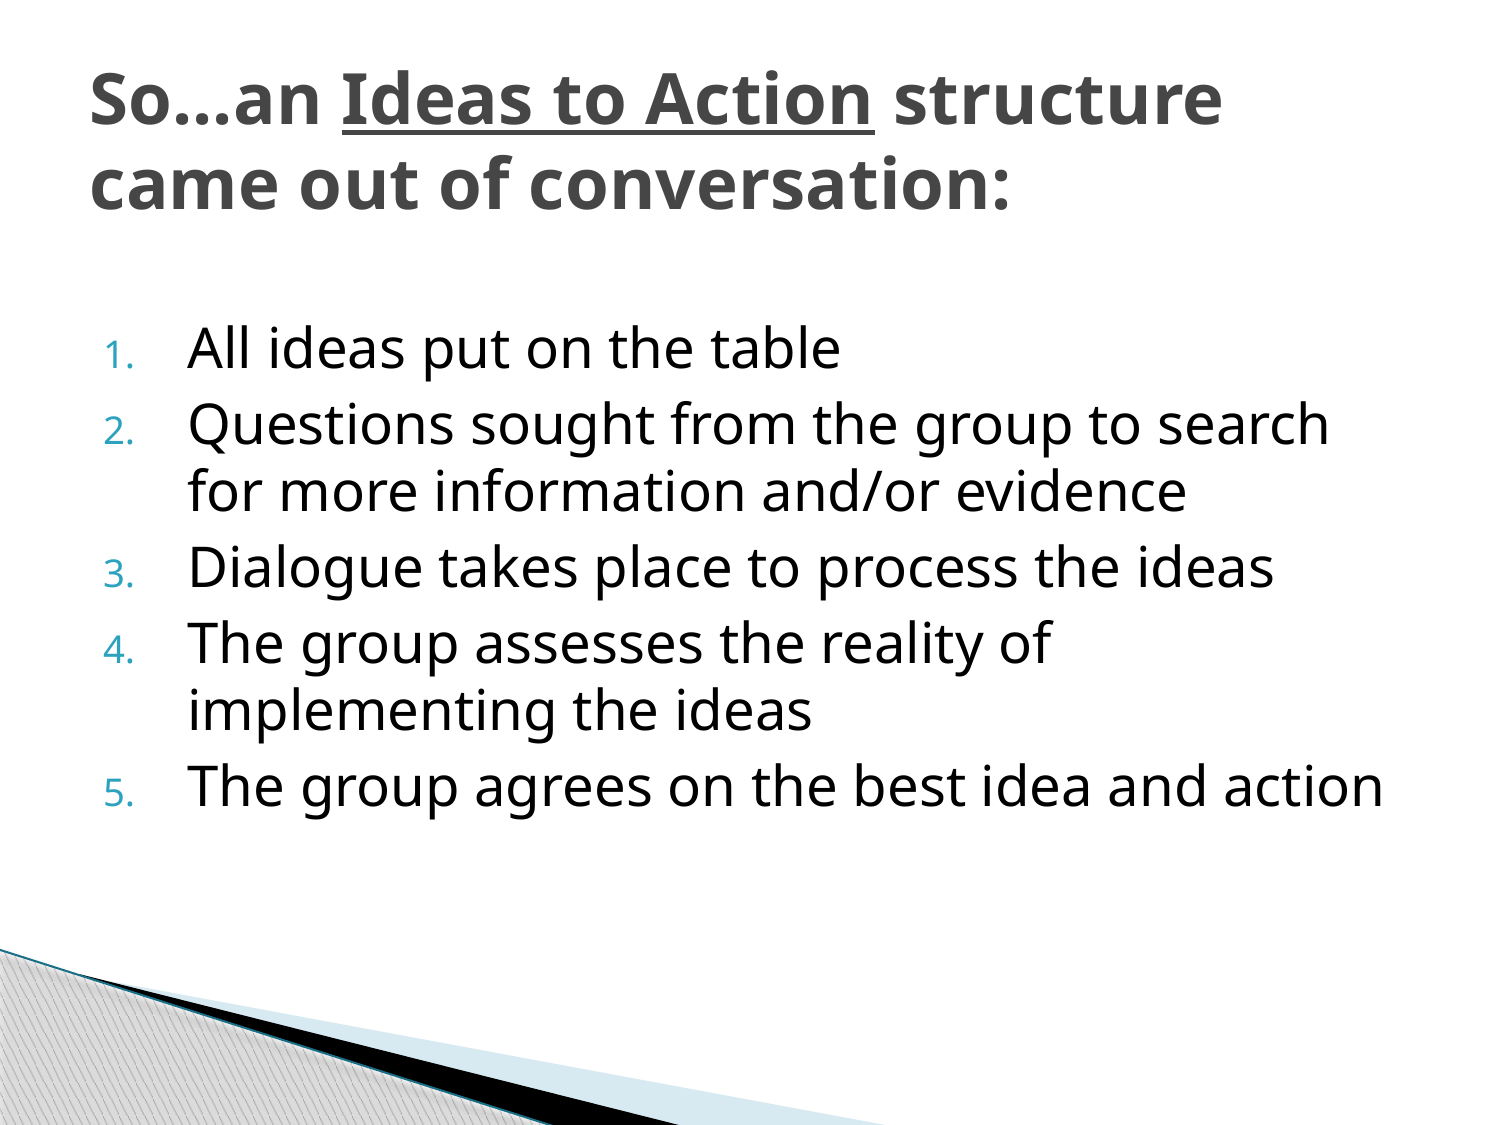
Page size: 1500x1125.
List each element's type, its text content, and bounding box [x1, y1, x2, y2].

title So...an Ideas to Action structure came out of conversation: [75, 45, 1425, 233]
list All ideas put on the table Questions sought from the group to search for more information and/or evidence Dialogue takes place to process the ideas The group assesses the reality of implementing the ideas The group agrees on the best idea and action [70, 304, 1421, 918]
